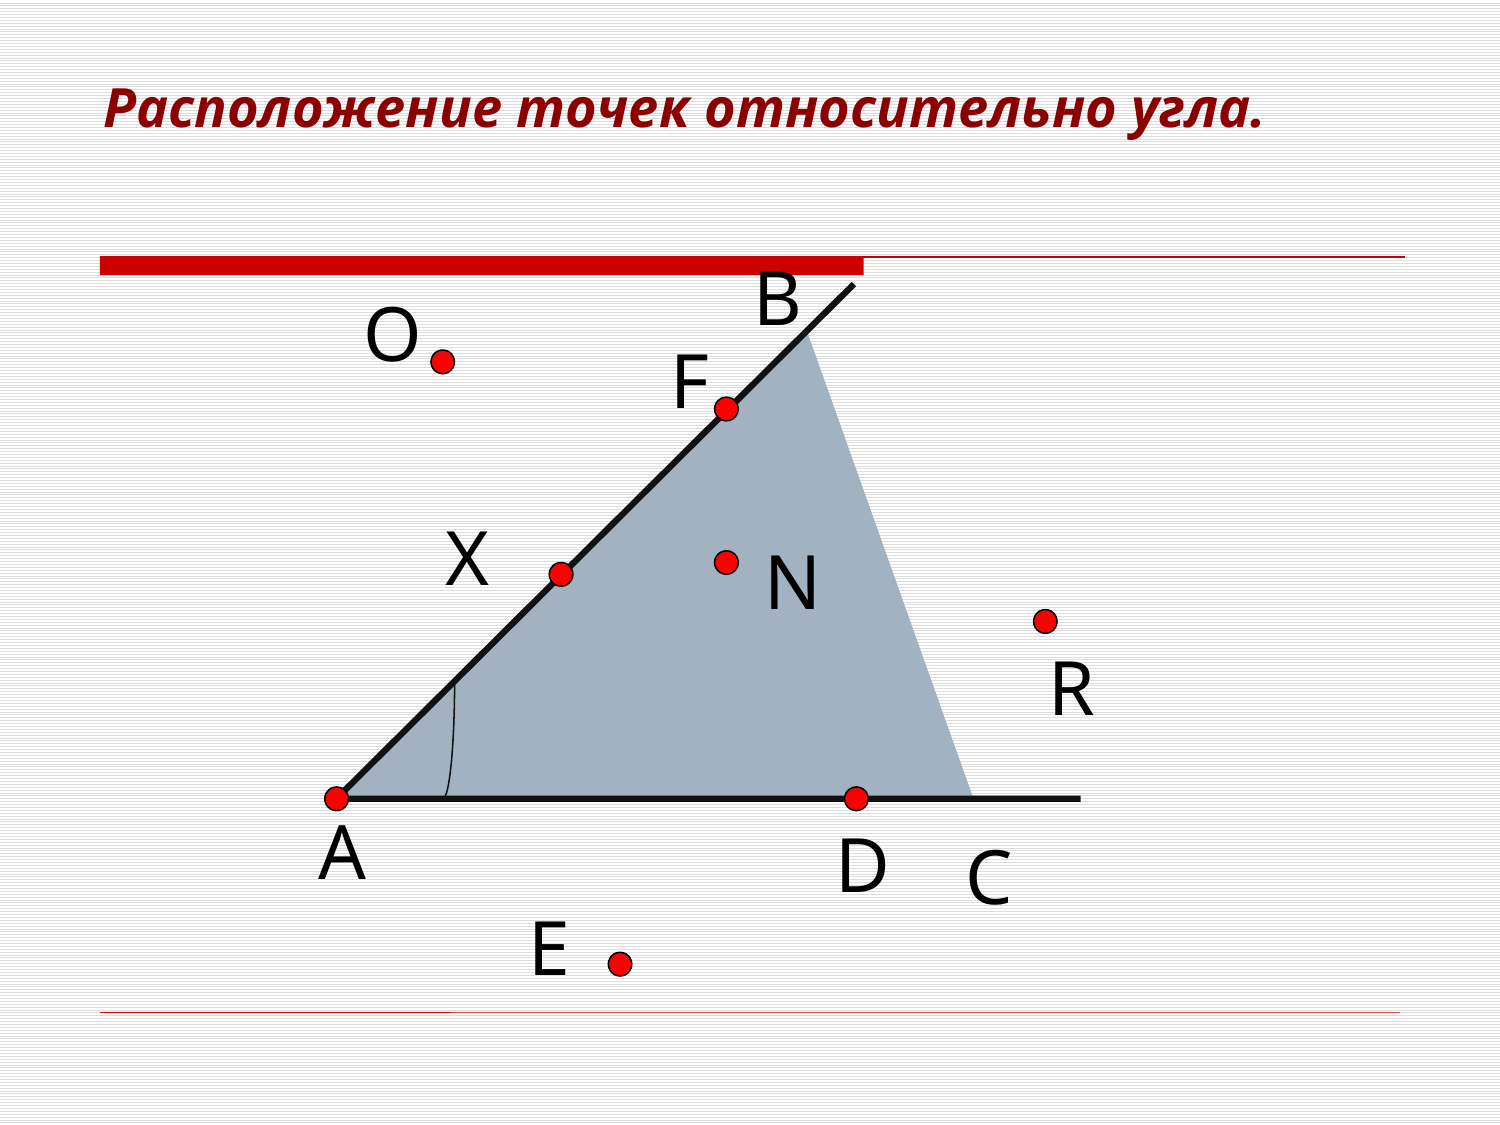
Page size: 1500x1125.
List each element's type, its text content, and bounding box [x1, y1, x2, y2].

text_box [442, 680, 455, 798]
text_box [445, 349, 974, 798]
text_box [714, 550, 739, 575]
text_box [346, 696, 442, 798]
text_box Х [430, 503, 514, 609]
text_box С [950, 822, 1034, 928]
text_box [608, 952, 632, 977]
text_box А [303, 797, 373, 902]
text_box Расположение точек относительно угла. [88, 66, 1471, 146]
text_box [714, 397, 739, 421]
text_box F [655, 326, 727, 431]
text_box [430, 350, 455, 374]
text_box О [348, 278, 408, 384]
text_box [324, 786, 349, 811]
text_box R [1033, 633, 1129, 738]
text_box [844, 786, 869, 811]
text_box [549, 562, 573, 587]
text_box [1033, 609, 1058, 633]
text_box Е [513, 893, 597, 998]
text_box N [749, 527, 833, 632]
text_box В [738, 243, 833, 349]
text_box D [820, 810, 904, 916]
